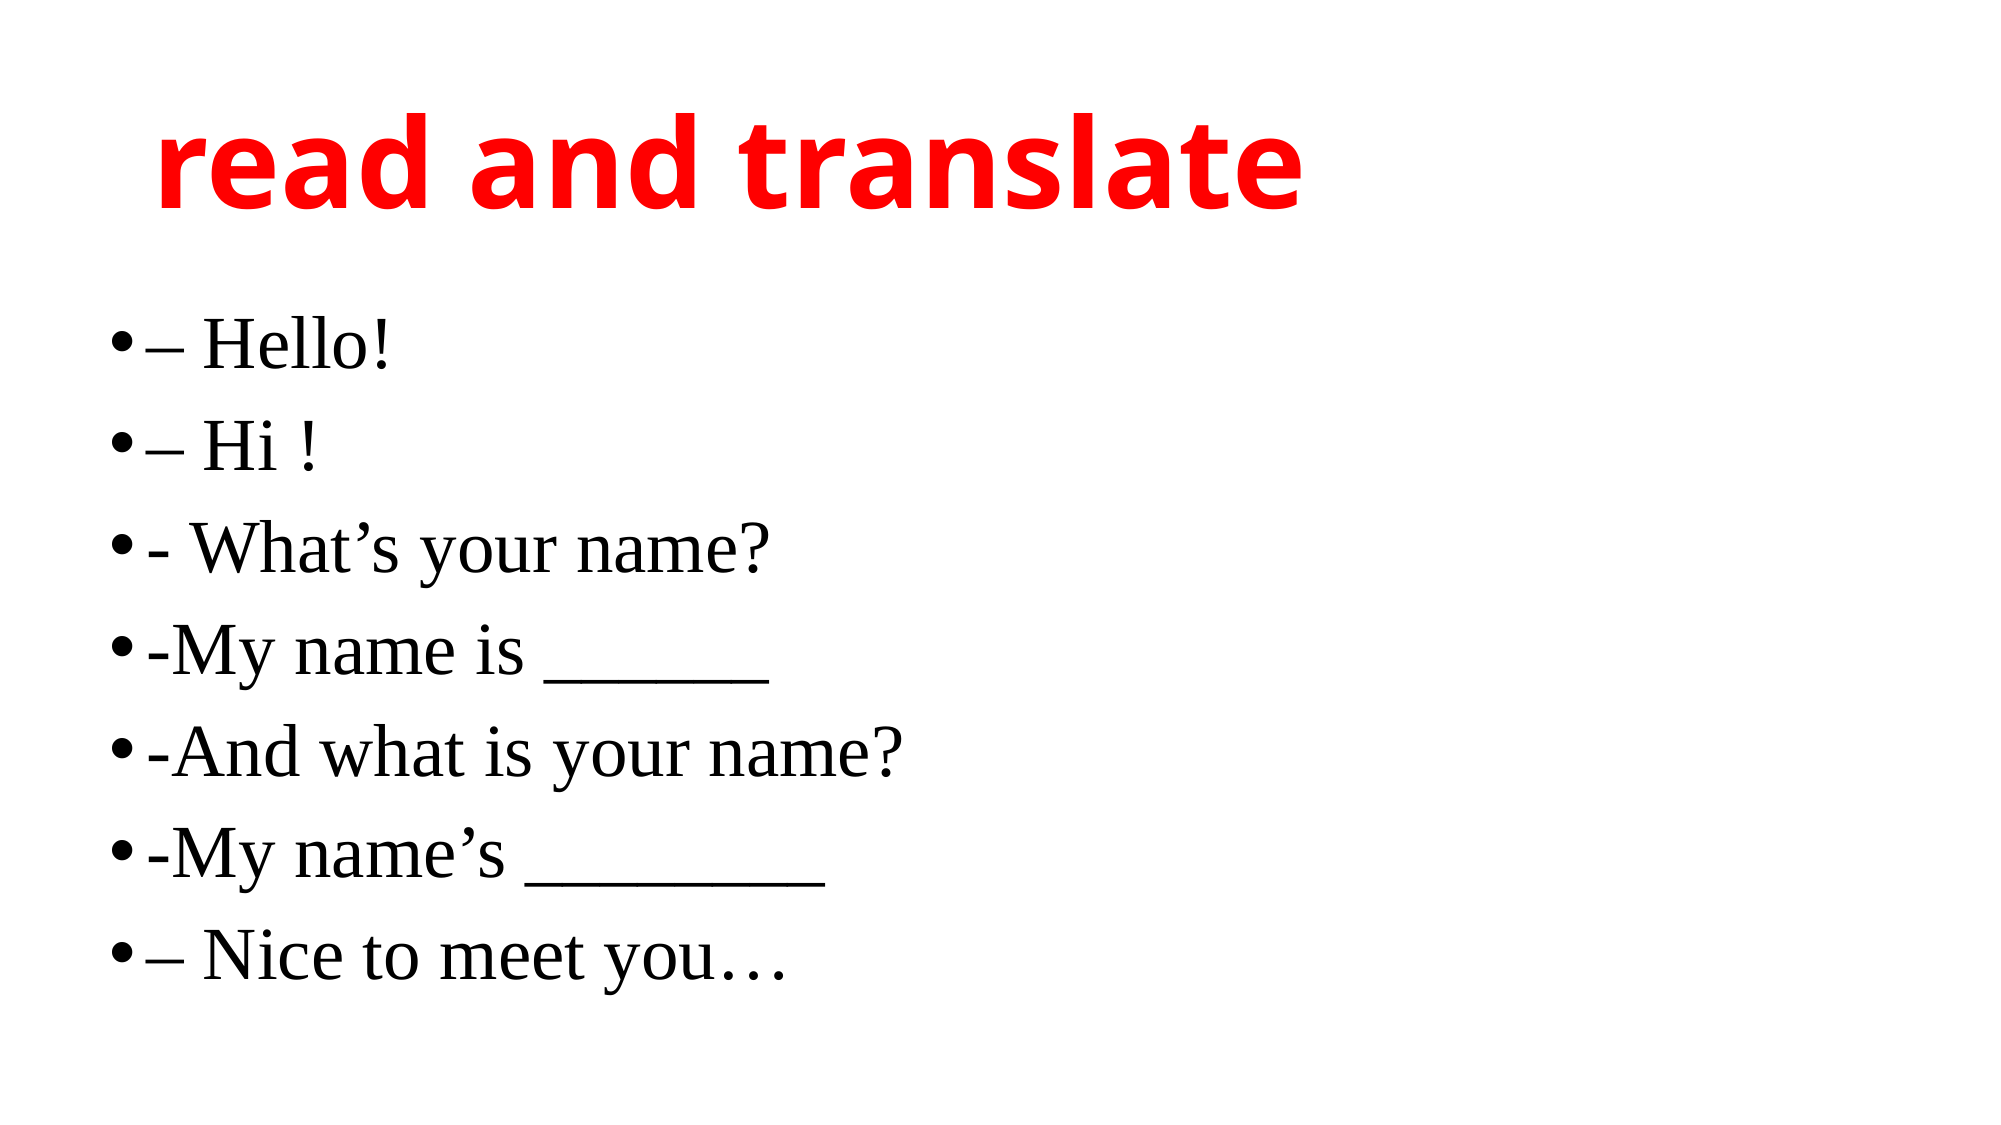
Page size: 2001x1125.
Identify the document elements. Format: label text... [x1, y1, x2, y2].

title read and translate [137, 59, 1863, 278]
list – Hello! – Hi ! - What’s your name? -My name is ______ -And what is your name? -My name’s ________ – Nice to meet you… [94, 296, 1863, 1014]
